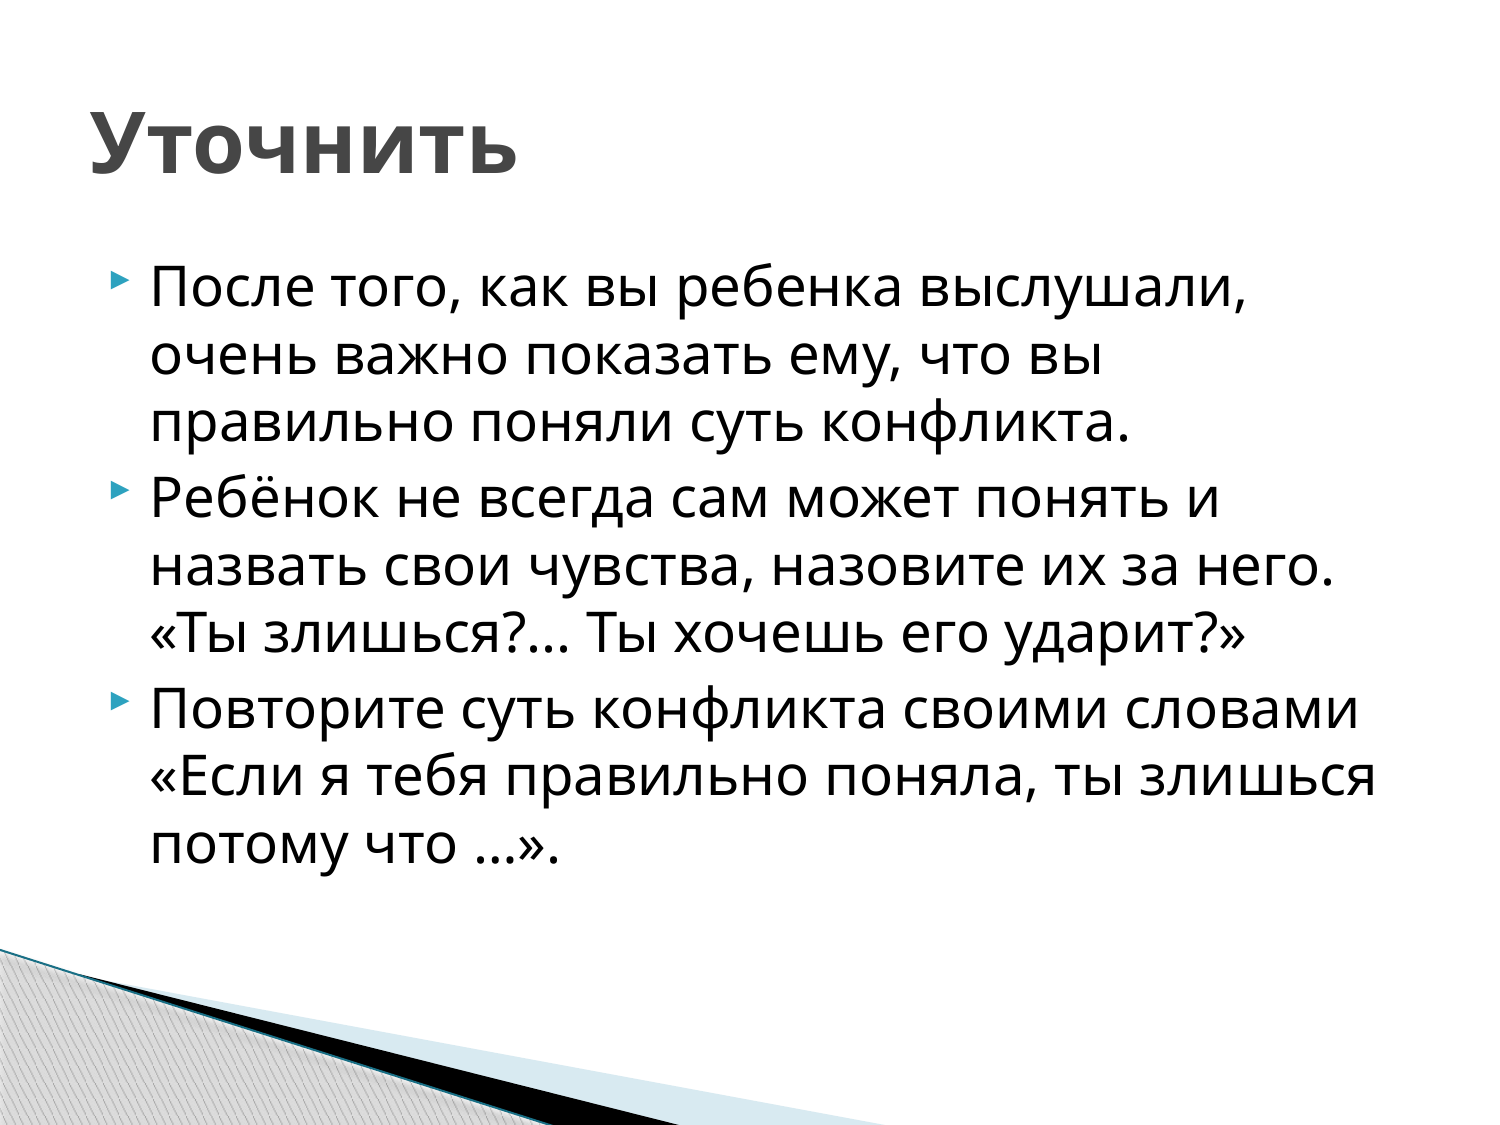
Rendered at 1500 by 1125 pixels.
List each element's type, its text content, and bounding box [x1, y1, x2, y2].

list После того, как вы ребенка выслушали, очень важно показать ему, что вы правильно поняли суть конфликта. Ребёнок не всегда сам может понять и назвать свои чувства, назовите их за него. «Ты злишься?... Ты хочешь его ударит?» Повторите суть конфликта своими словами «Если я тебя правильно поняла, ты злишься потому что …». [75, 243, 1425, 986]
title Уточнить [75, 45, 1425, 233]
